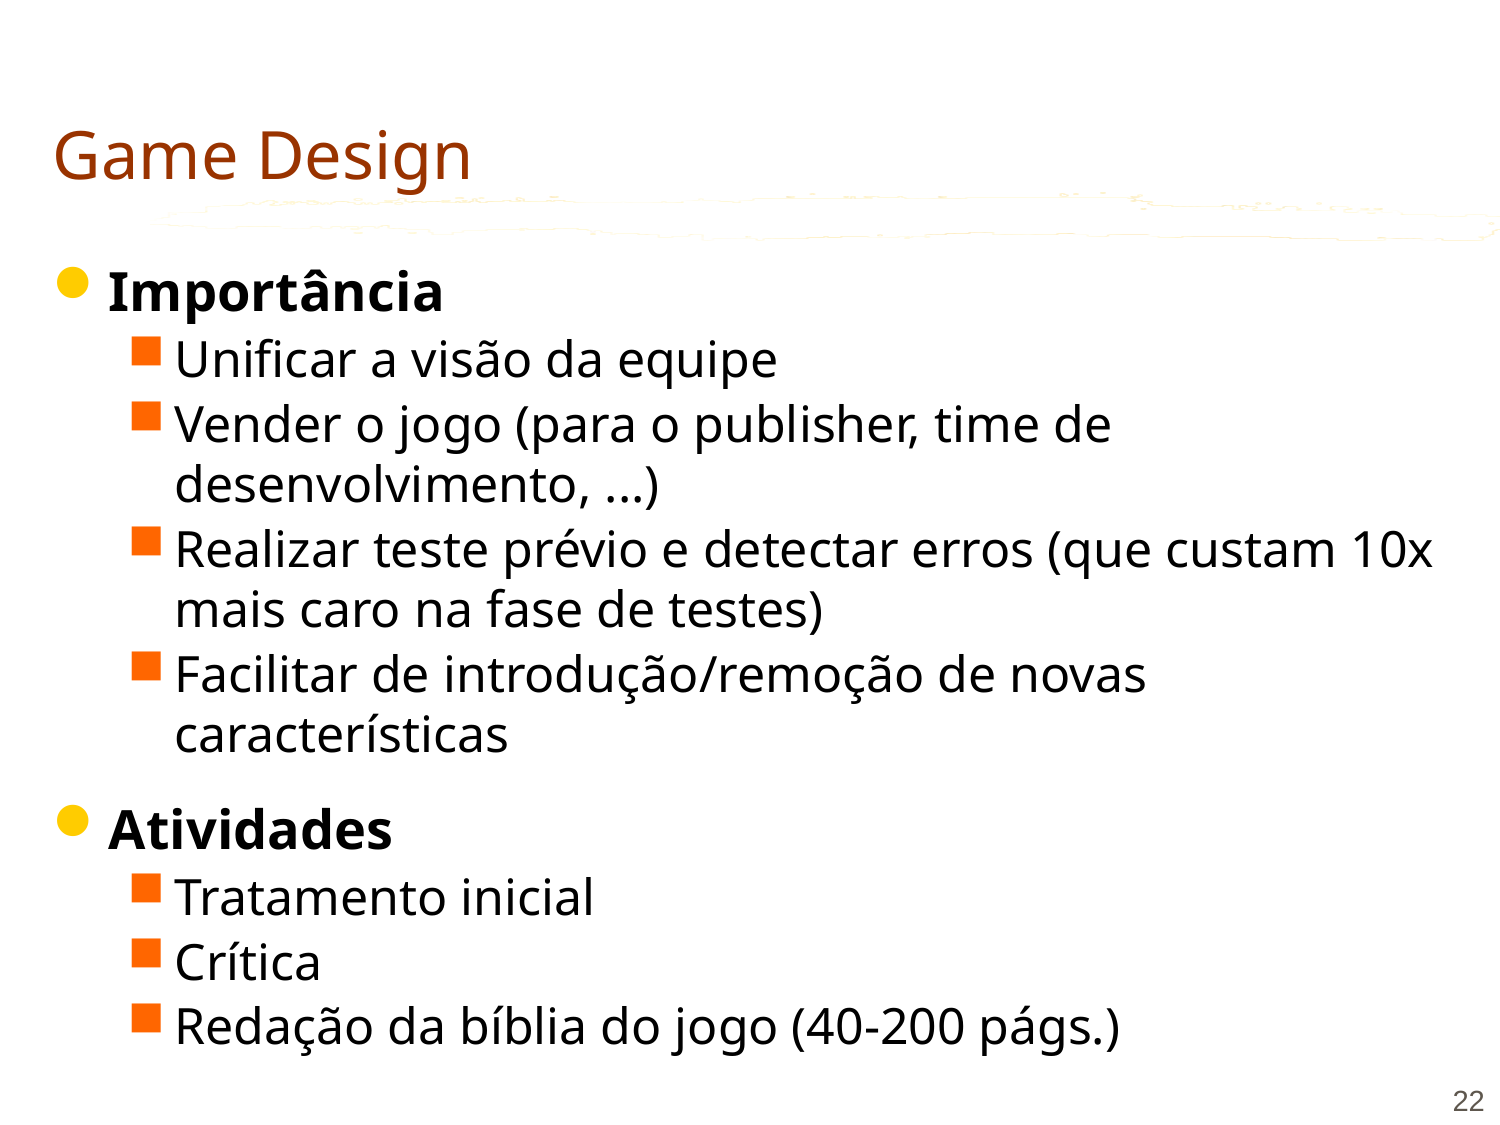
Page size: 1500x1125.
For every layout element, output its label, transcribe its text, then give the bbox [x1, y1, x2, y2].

slide_number 22 [1187, 1049, 1500, 1125]
list Importância Unificar a visão da equipe Vender o jogo (para o publisher, time de desenvolvimento, ...) Realizar teste prévio e detectar erros (que custam 10x mais caro na fase de testes) Facilitar de introdução/remoção de novas características Atividades Tratamento inicial Crítica Redação da bíblia do jogo (40-200 págs.) [37, 249, 1476, 1026]
title Game Design [37, 12, 1434, 201]
